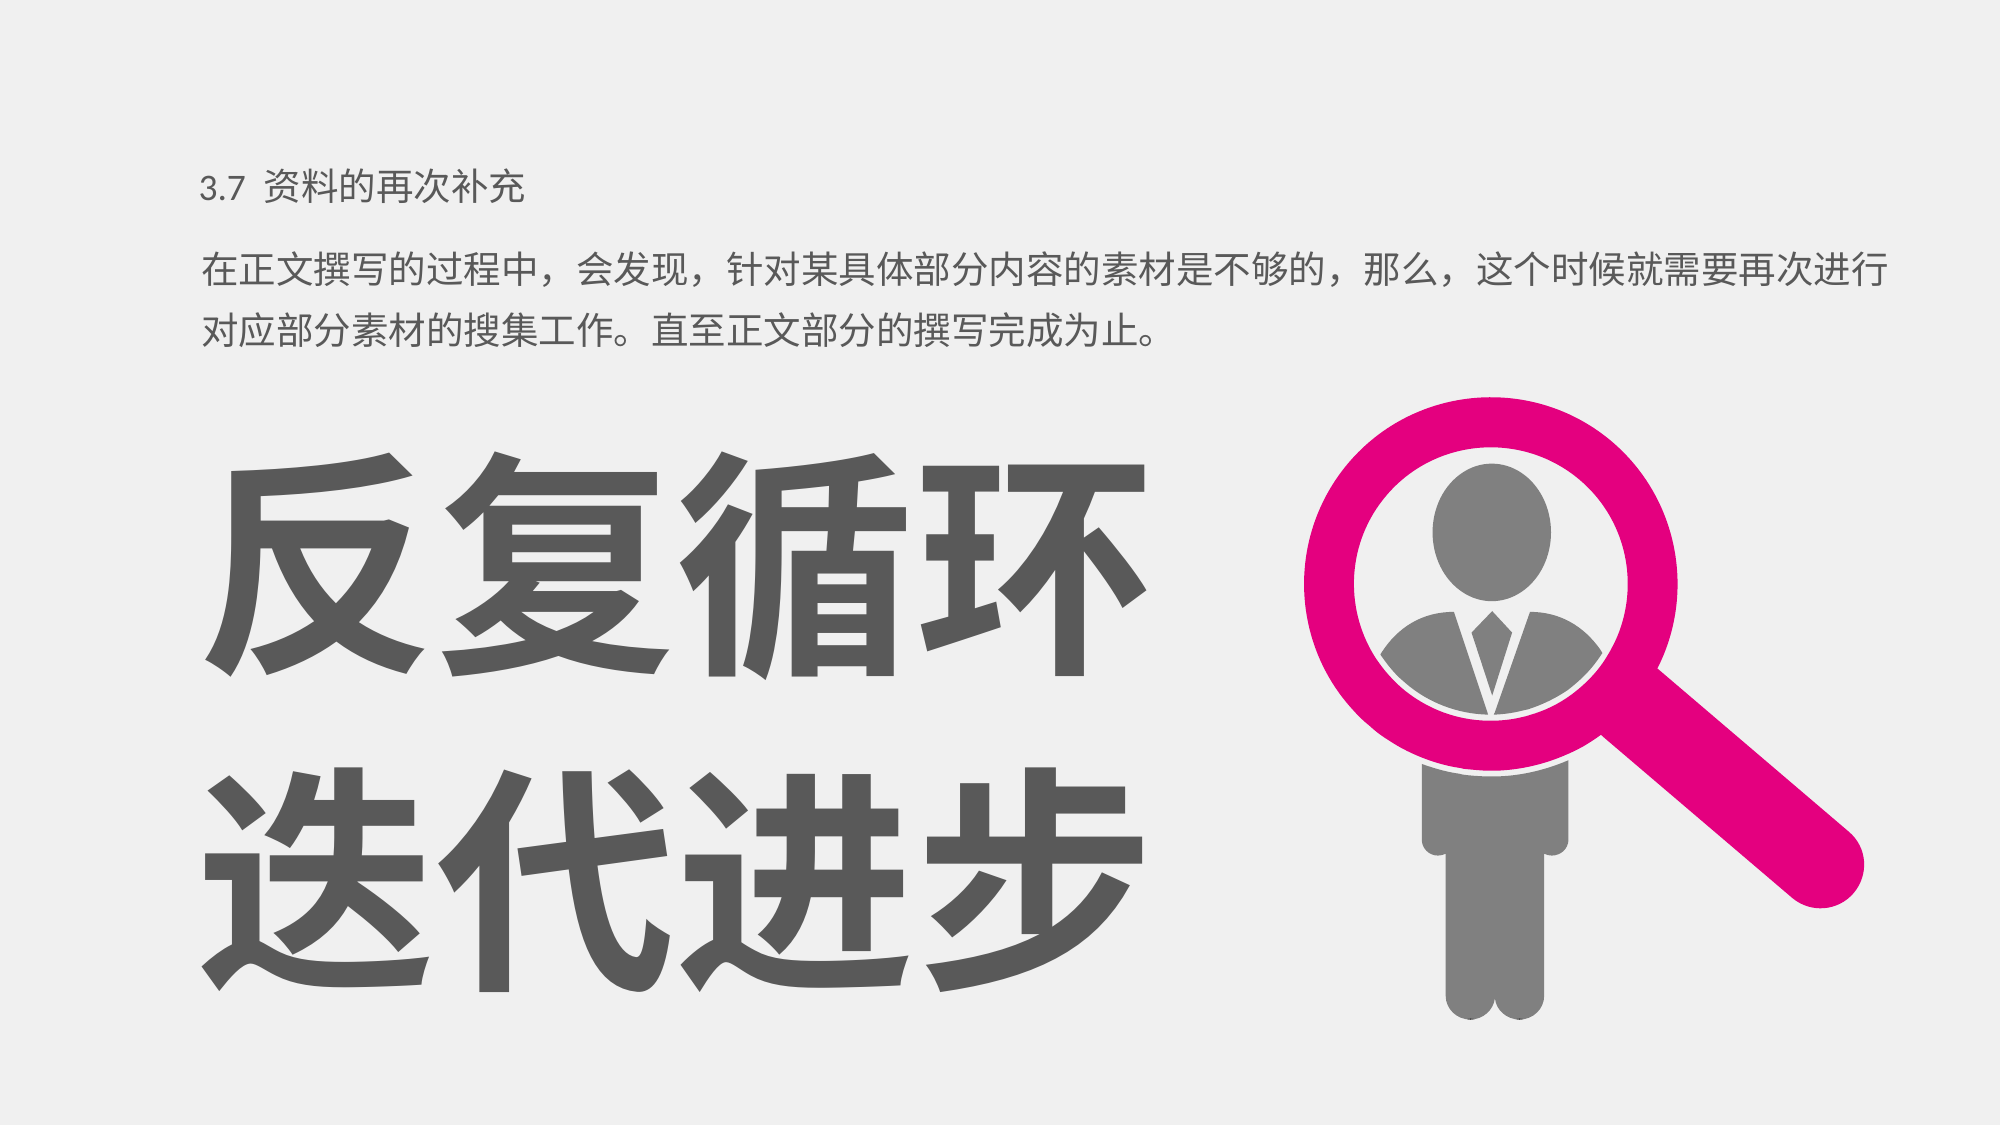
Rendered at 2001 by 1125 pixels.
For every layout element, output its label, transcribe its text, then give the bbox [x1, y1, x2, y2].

text_box 3.7 资料的再次补充 [183, 155, 541, 216]
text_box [1286, 374, 1870, 1020]
text_box 在正文撰写的过程中，会发现，针对某具体部分内容的素材是不够的，那么，这个时候就需要再次进行对应部分素材的搜集工作。直至正文部分的撰写完成为止。 [186, 222, 1932, 360]
text_box 反复循环 迭代进步 [181, 379, 1170, 1027]
